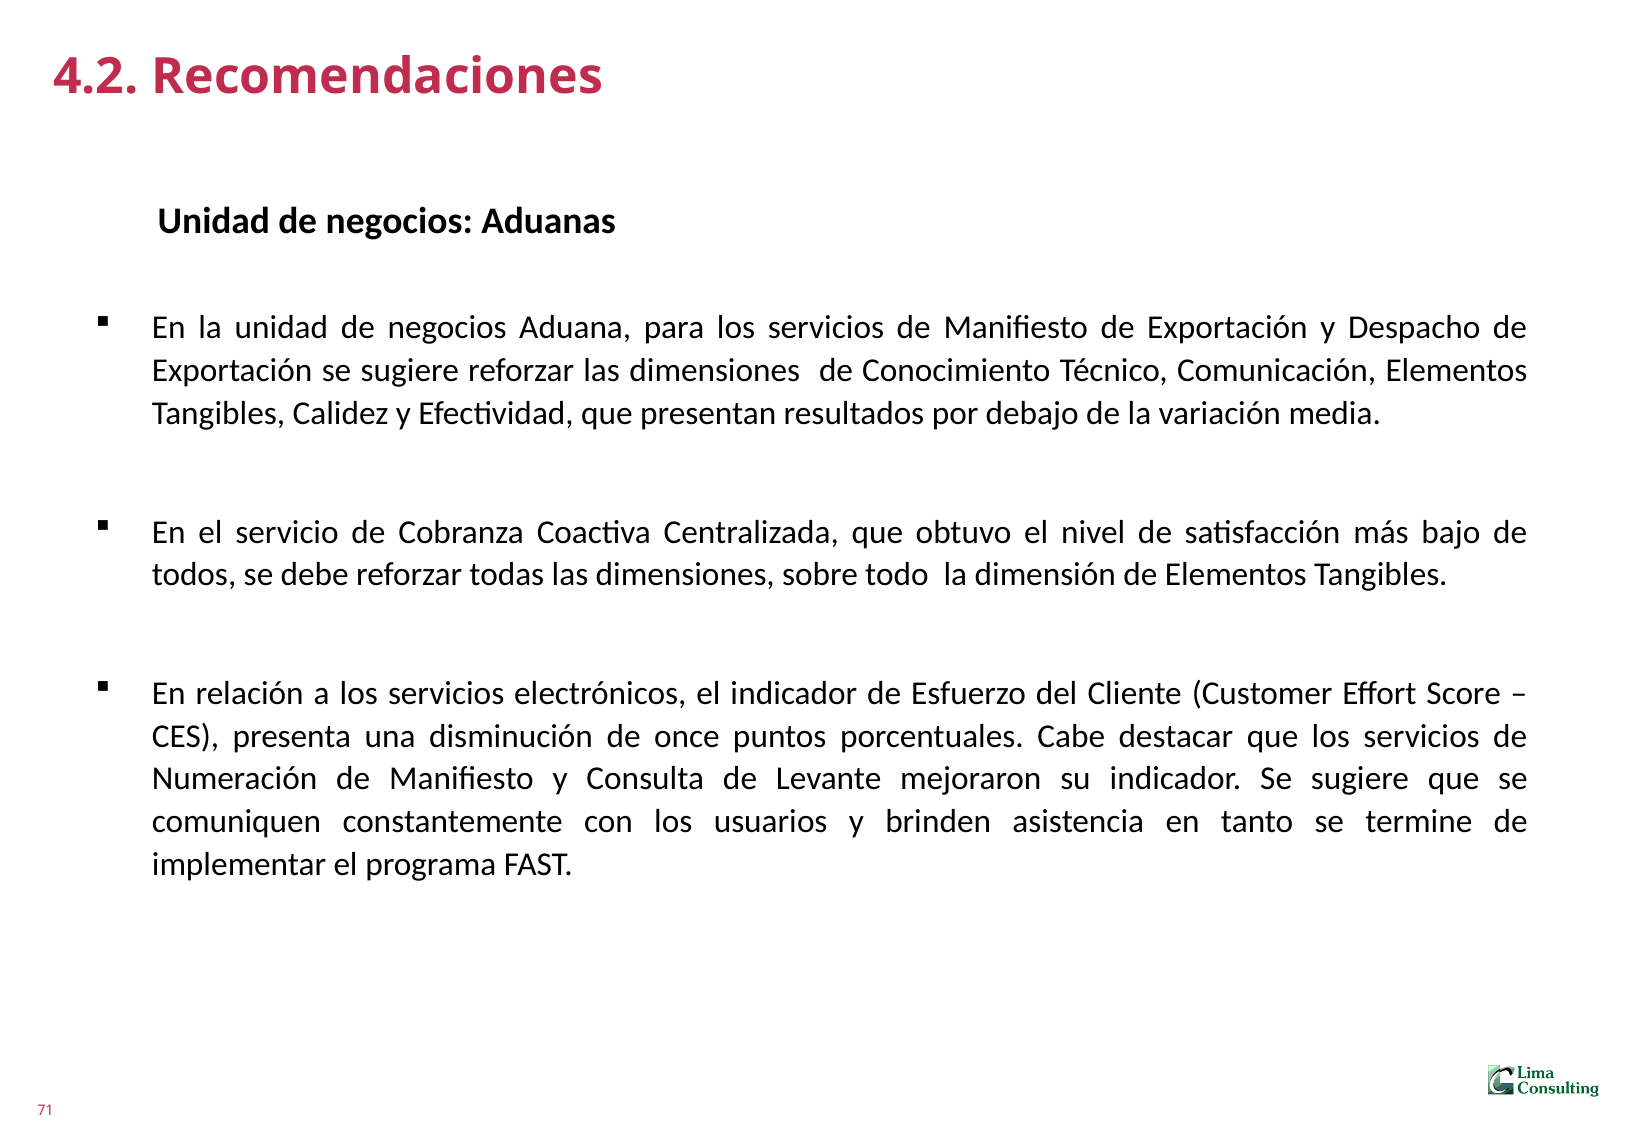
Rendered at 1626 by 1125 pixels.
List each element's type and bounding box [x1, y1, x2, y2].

text_box [80, 295, 1545, 890]
text_box [142, 188, 839, 249]
picture [1488, 1065, 1599, 1097]
title [38, 29, 1587, 189]
